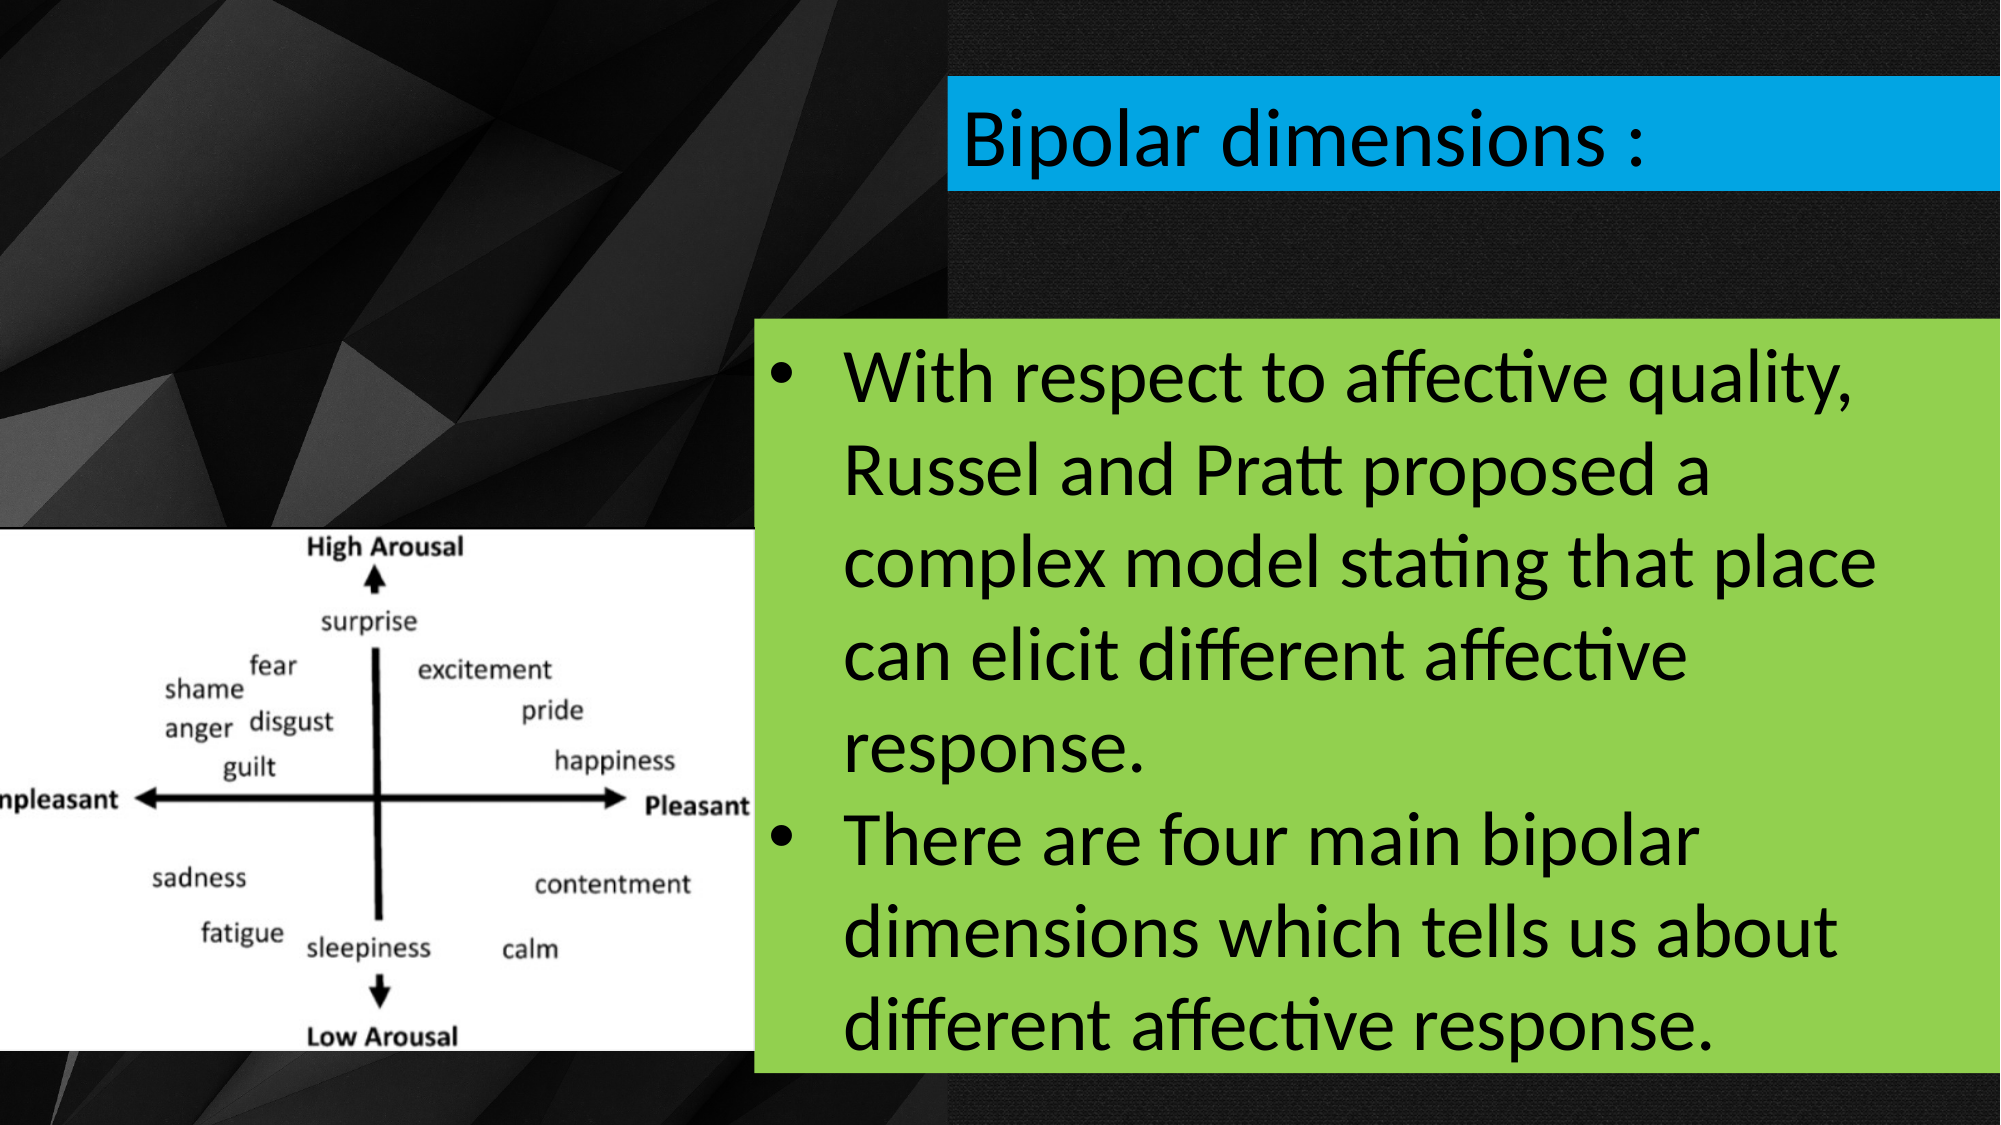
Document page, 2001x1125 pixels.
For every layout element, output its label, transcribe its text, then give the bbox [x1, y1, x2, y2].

text_box With respect to affective quality, Russel and Pratt proposed a complex model stating that place can elicit different affective response. There are four main bipolar dimensions which tells us about different affective response. [948, 318, 2000, 1074]
picture [0, 0, 2000, 1125]
text_box Bipolar dimensions : [948, 76, 2000, 191]
text_box . [999, 191, 2000, 203]
